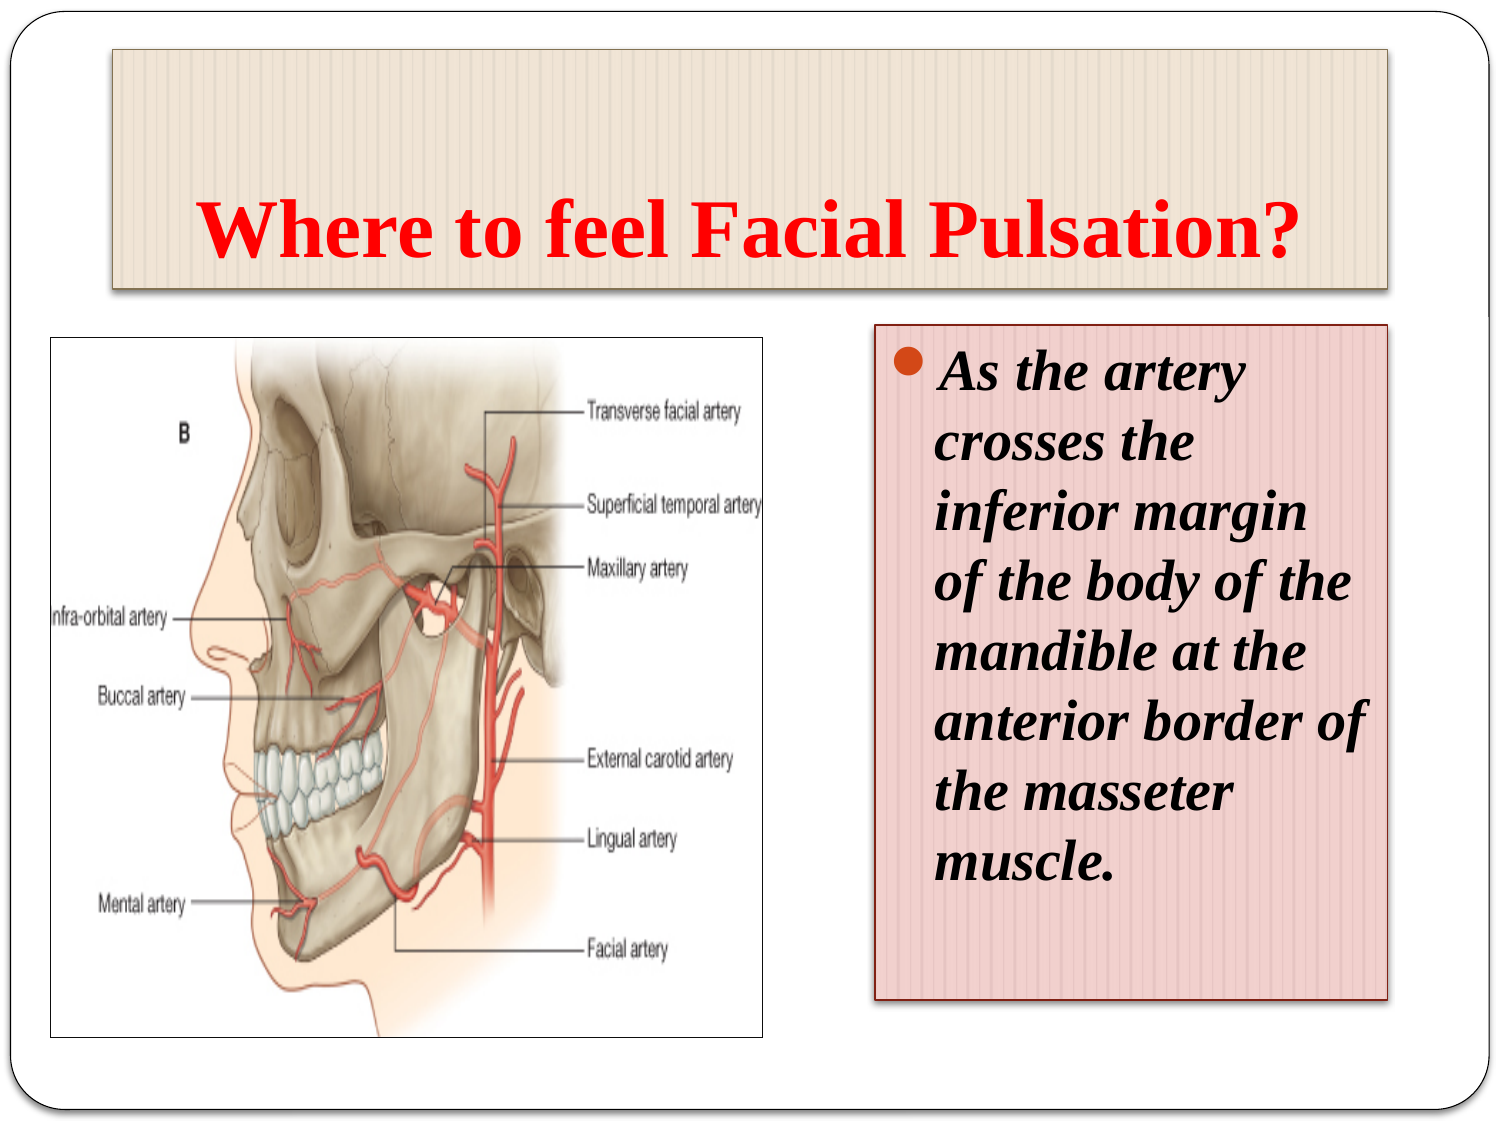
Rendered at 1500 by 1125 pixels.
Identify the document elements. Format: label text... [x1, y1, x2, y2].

picture [49, 337, 763, 1038]
list As the artery crosses the inferior margin of the body of the mandible at the anterior border of the masseter muscle. [874, 324, 1388, 1001]
title Where to feel Facial Pulsation? [112, 49, 1388, 290]
